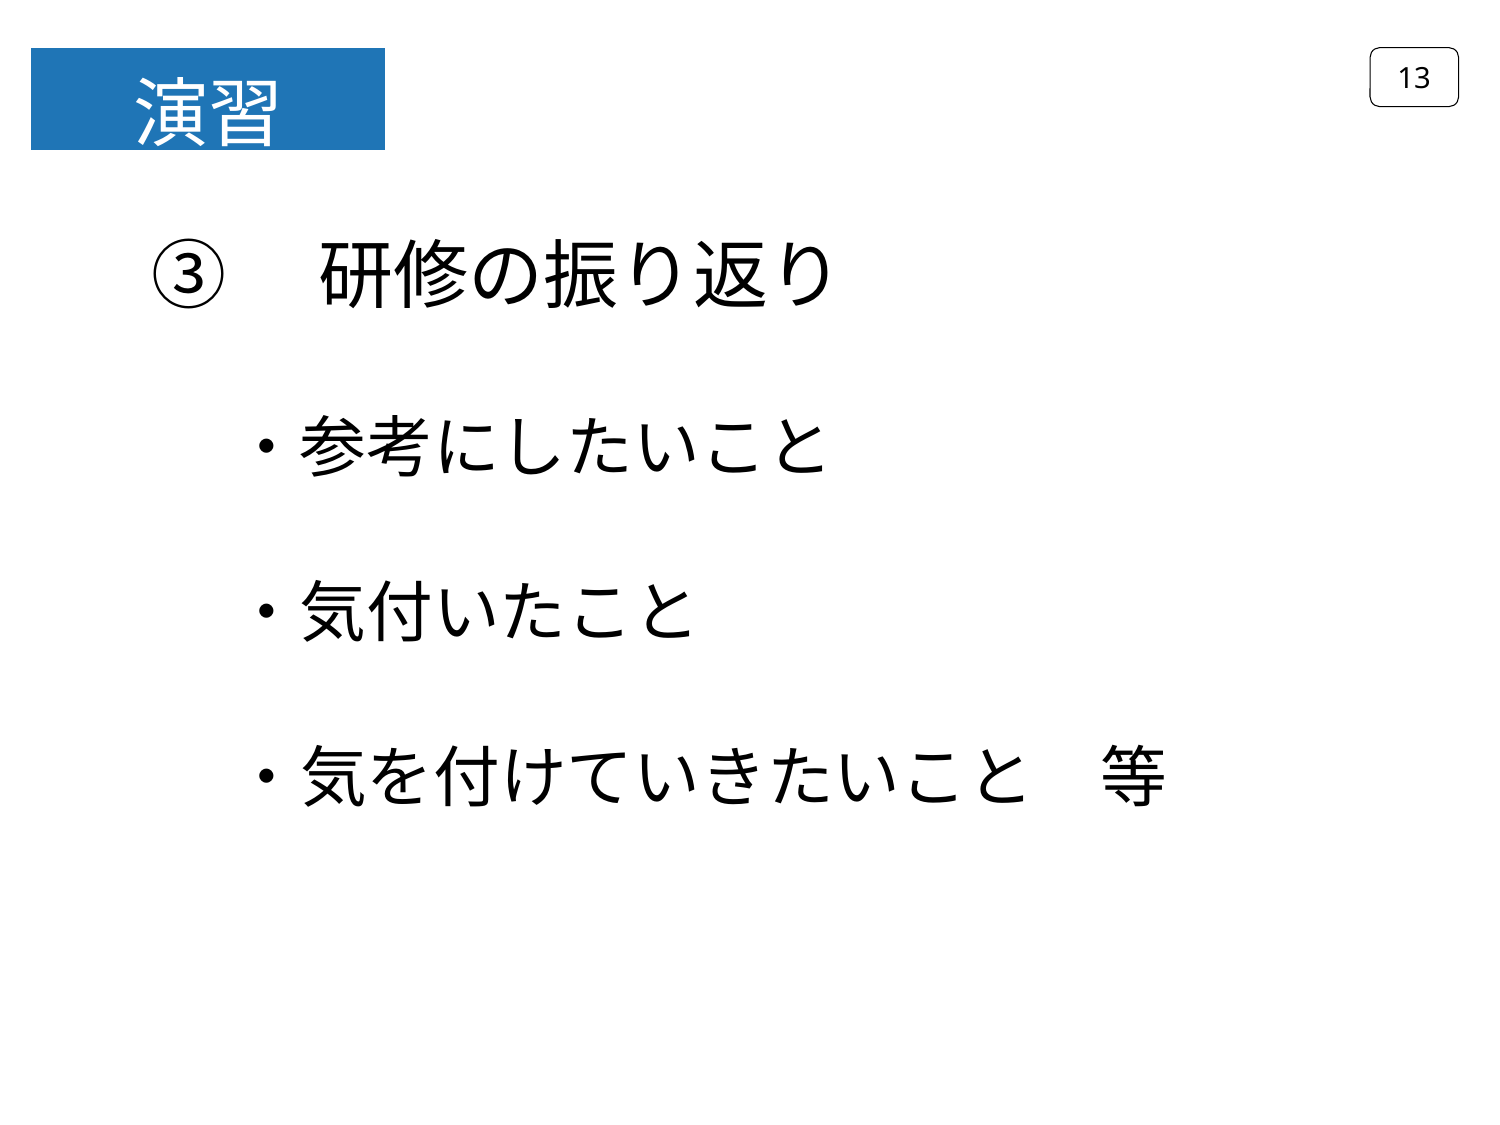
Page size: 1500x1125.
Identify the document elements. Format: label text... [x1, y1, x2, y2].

text_box 演習 [31, 48, 385, 150]
text_box 13 [1368, 46, 1460, 108]
text_box ③ 研修の振り返り [136, 219, 952, 325]
text_box ・気を付けていきたいこと 等 [218, 727, 1236, 903]
text_box ・気付いたこと [218, 561, 824, 657]
text_box ・参考にしたいこと [218, 397, 891, 493]
